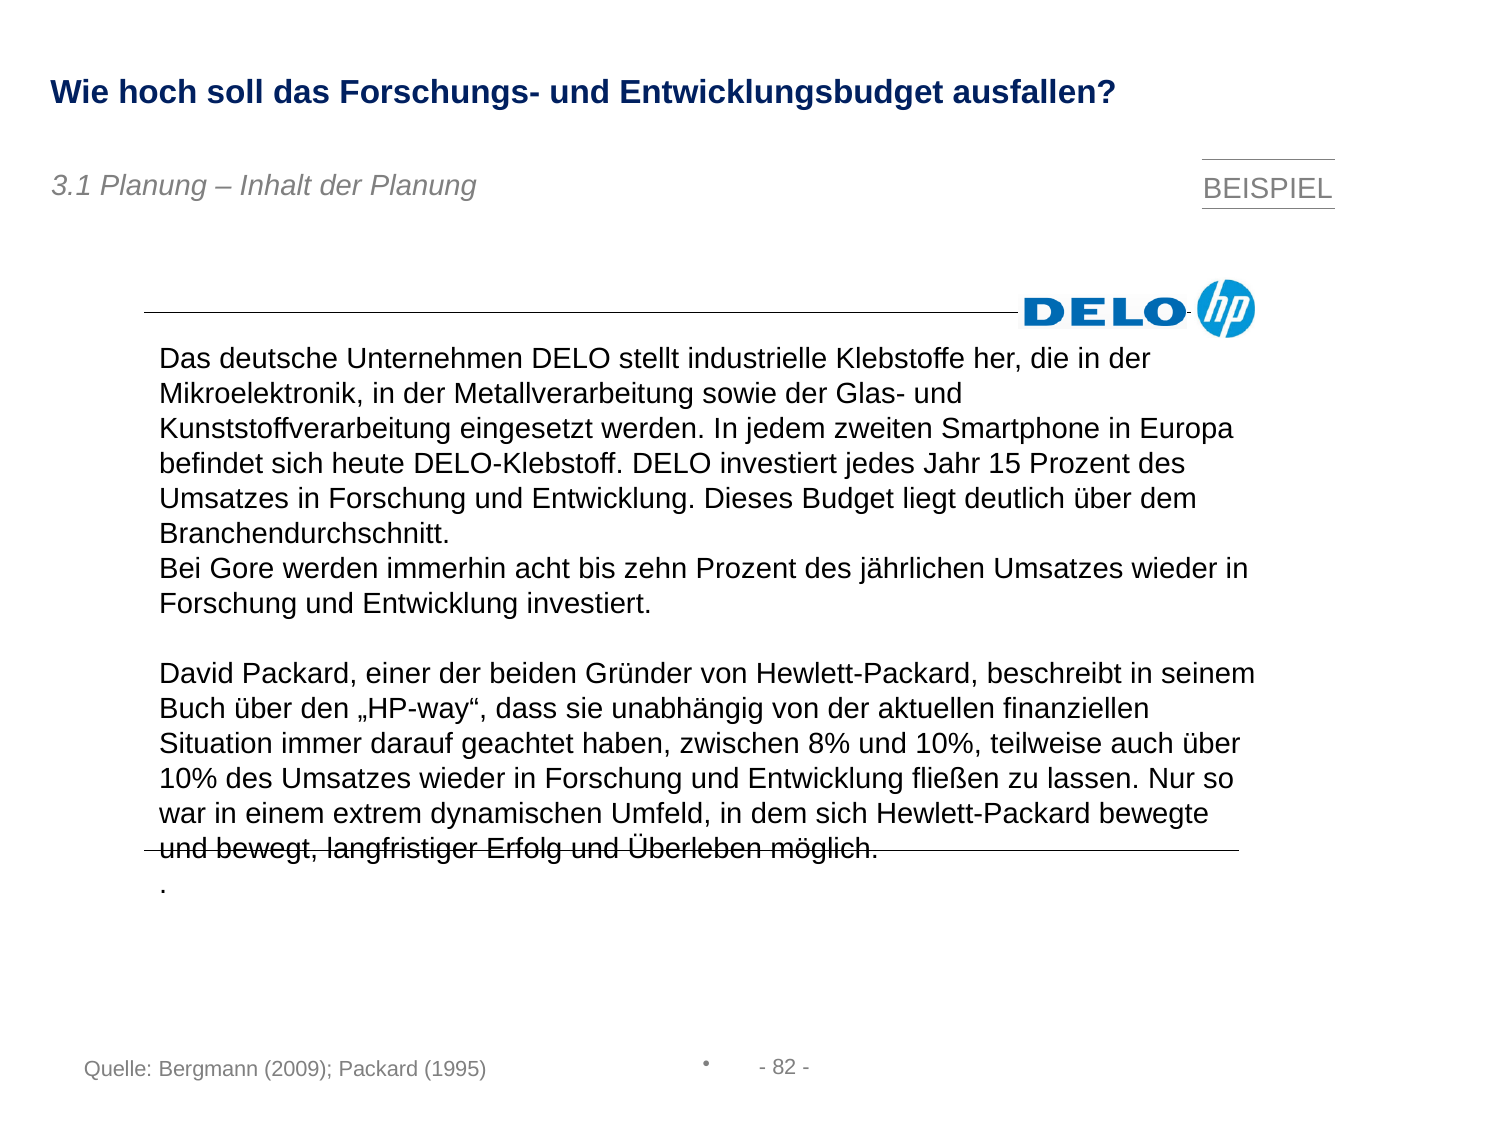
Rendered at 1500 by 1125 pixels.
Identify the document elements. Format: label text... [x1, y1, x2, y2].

text_box Das deutsche Unternehmen DELO stellt industrielle Klebstoffe her, die in der Mikroelektronik, in der Metallverarbeitung sowie der Glas- und Kunststoffverarbeitung eingesetzt werden. In jedem zweiten Smartphone in Europa befindet sich heute DELO-Klebstoff. DELO investiert jedes Jahr 15 Prozent des Umsatzes in Forschung und Entwicklung. Dieses Budget liegt deutlich über dem Branchendurchschnitt. Bei Gore werden immerhin acht bis zehn Prozent des jährlichen Umsatzes wieder in Forschung und Entwicklung investiert. David Packard, einer der beiden Gründer von Hewlett-Packard, beschreibt in seinem Buch über den „HP-way“, dass sie unabhängig von der aktuellen finanziellen Situation immer darauf geachtet haben, zwischen 8% und 10%, teilweise auch über 10% des Umsatzes wieder in Forschung und Entwicklung fließen zu lassen. Nur so war in einem extrem dynamischen Umfeld, in dem sich Hewlett-Packard bewegte und bewegt, langfristiger Erfolg und Überleben möglich. . [144, 332, 1279, 907]
text_box Wie hoch soll das Forschungs- und Entwicklungsbudget ausfallen? [35, 63, 1433, 118]
text_box 3.1 Planung – Inhalt der Planung [36, 159, 493, 209]
picture [1017, 294, 1188, 329]
picture [1233, 317, 1255, 338]
picture [1191, 277, 1255, 338]
text_box Quelle: Bergmann (2009); Packard (1995) [69, 1046, 508, 1088]
text_box BEISPIEL [1188, 161, 1349, 212]
slide_number - 82 - [599, 1045, 913, 1093]
